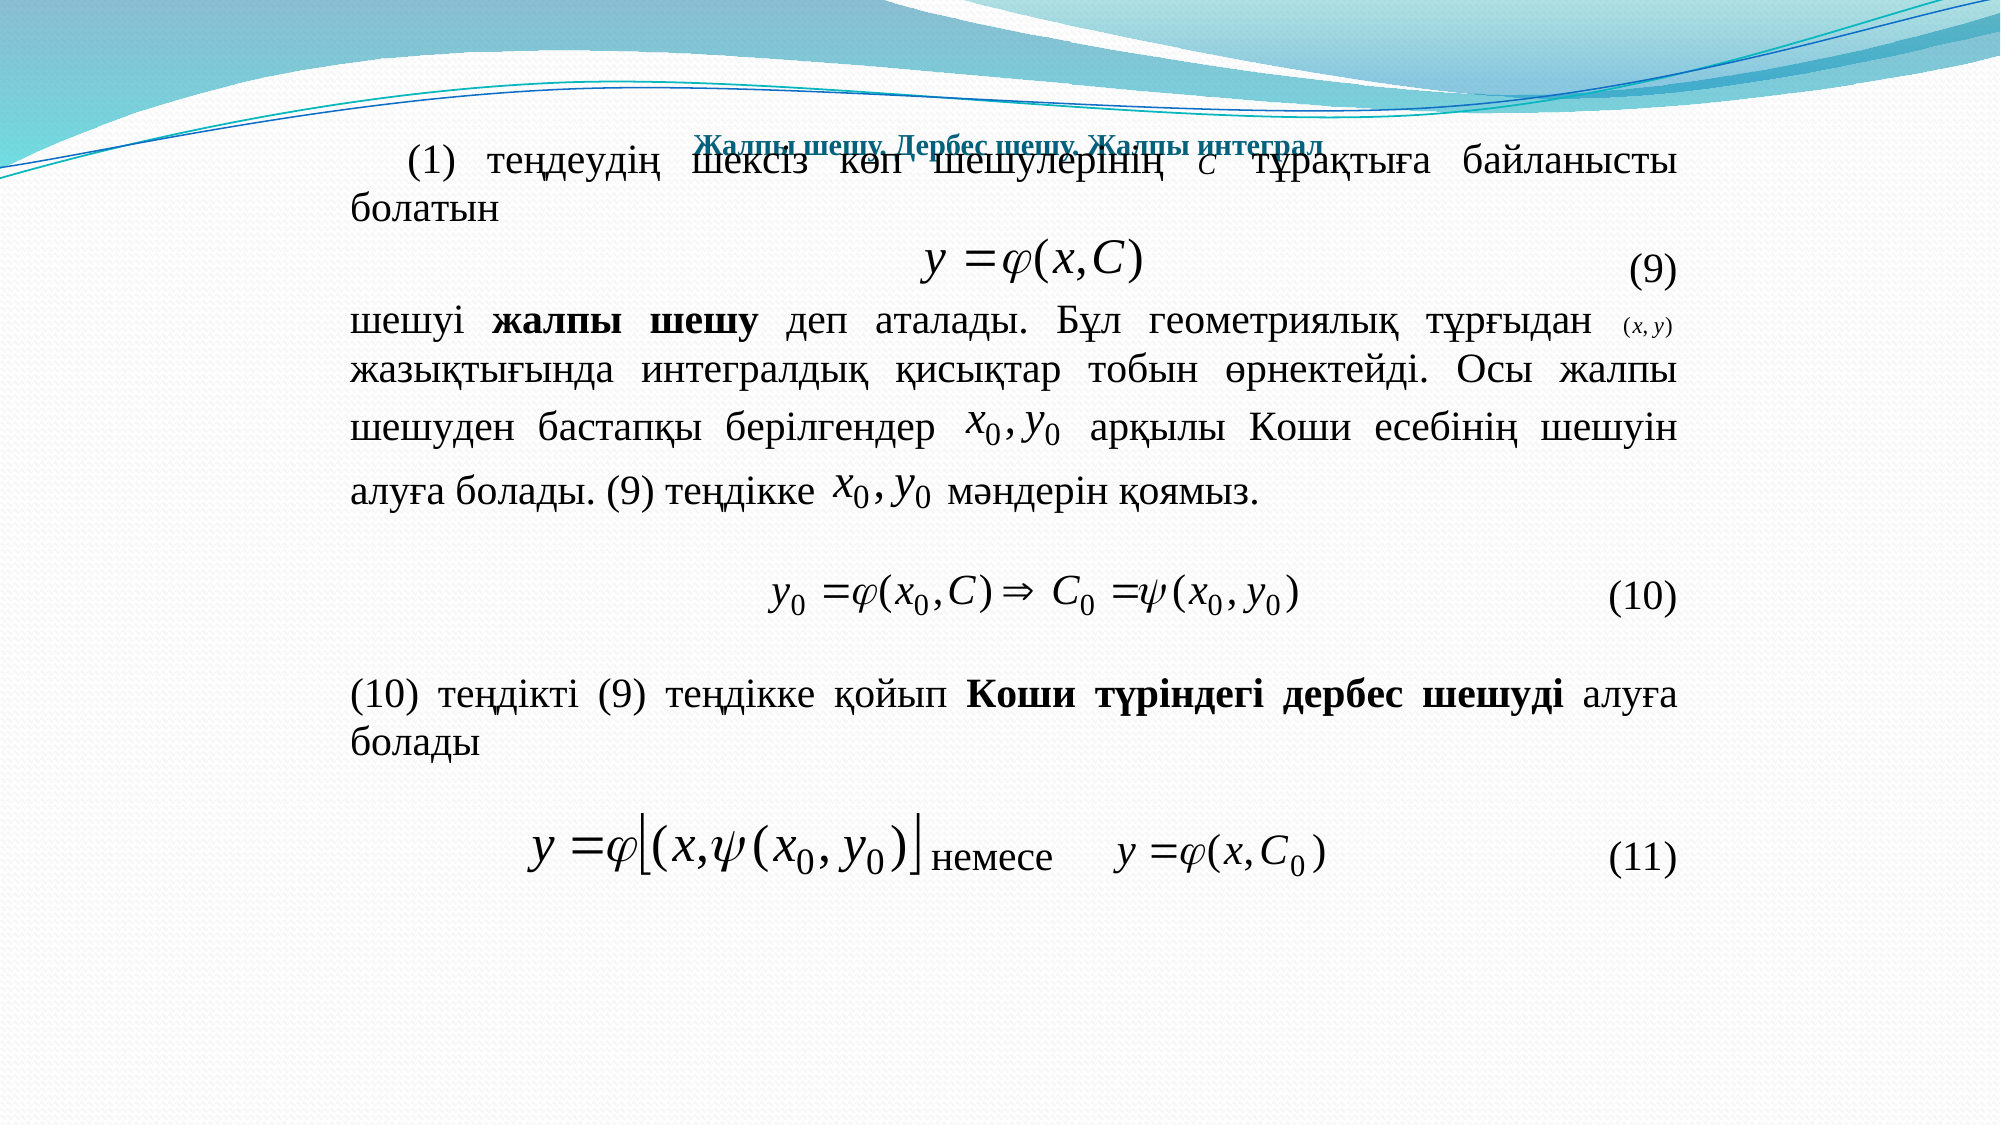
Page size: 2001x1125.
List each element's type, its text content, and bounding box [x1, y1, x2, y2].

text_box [349, 135, 1681, 1023]
title Жалпы шешу. Дербес шешу. Жалпы интеграл [99, 115, 1917, 220]
